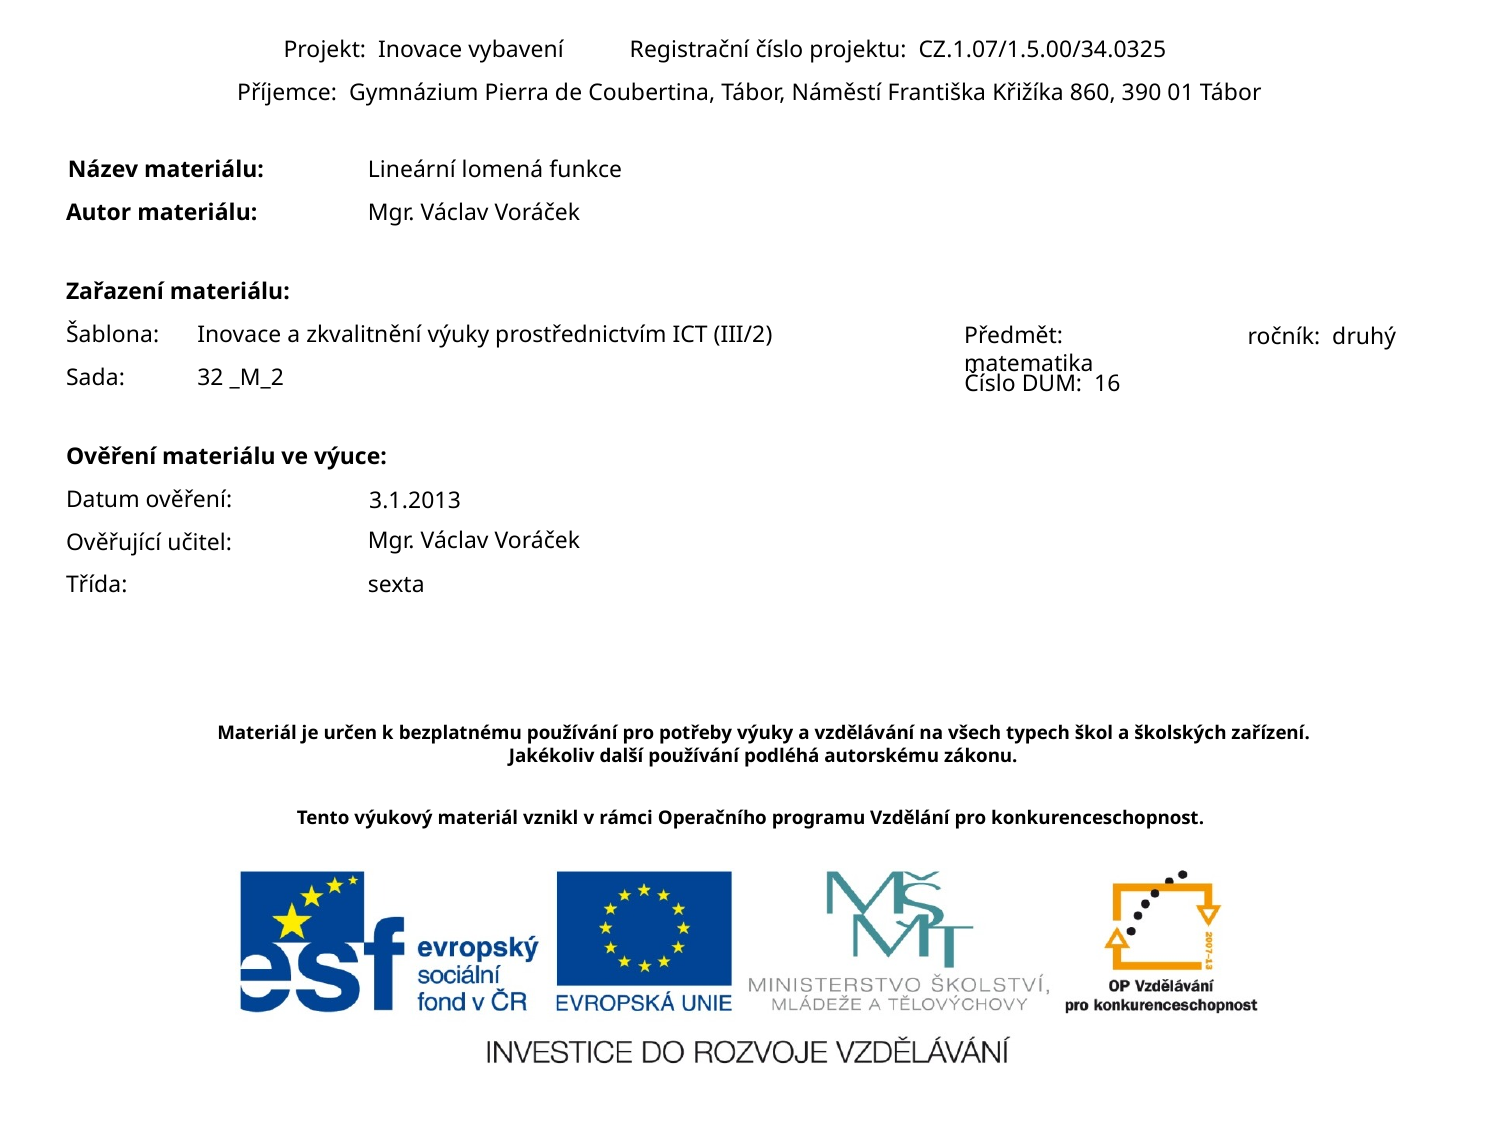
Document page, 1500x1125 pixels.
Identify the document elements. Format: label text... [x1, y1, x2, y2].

text_box Šablona: [52, 313, 183, 354]
text_box Předmět: matematika [950, 314, 1211, 383]
text_box Název materiálu: [54, 148, 374, 217]
picture [235, 867, 1265, 1067]
text_box Datum ověření: [52, 478, 308, 519]
text_box Příjemce: Gymnázium Pierra de Coubertina, Tábor, Náměstí Františka Křižíka 860, 390 01 Tábor [116, 71, 1384, 113]
text_box Třída: [52, 563, 180, 604]
text_box Autor materiálu: [52, 191, 334, 233]
text_box Sada: [52, 356, 180, 398]
text_box Ověření materiálu ve výuce: [52, 435, 507, 476]
text_box Lineární lomená funkce [354, 148, 939, 189]
text_box ročník: druhý [1234, 314, 1412, 356]
text_box Materiál je určen k bezplatnému používání pro potřeby výuky a vzdělávání na všech typech škol a školských zařízení. Jakékoliv další používání podléhá autorskému zákonu. [0, 714, 1500, 773]
text_box Číslo DUM: 16 [950, 361, 1154, 403]
text_box Mgr. Václav Voráček [354, 191, 617, 233]
text_box Tento výukový materiál vznikl v rámci Operačního programu Vzdělání pro konkurenceschopnost. [129, 798, 1371, 835]
text_box sexta [354, 562, 464, 604]
text_box 3.1.2013 [354, 478, 567, 521]
text_box Ověřující učitel: [52, 521, 312, 563]
text_box Mgr. Václav Voráček [354, 519, 617, 561]
text_box Inovace a zkvalitnění výuky prostřednictvím ICT (III/2) [183, 313, 949, 354]
text_box Projekt: Inovace vybavení Registrační číslo projektu: CZ.1.07/1.5.00/34.0325 [269, 28, 1230, 69]
text_box 32 _M_2 [183, 356, 580, 398]
text_box Zařazení materiálu: [52, 270, 379, 311]
